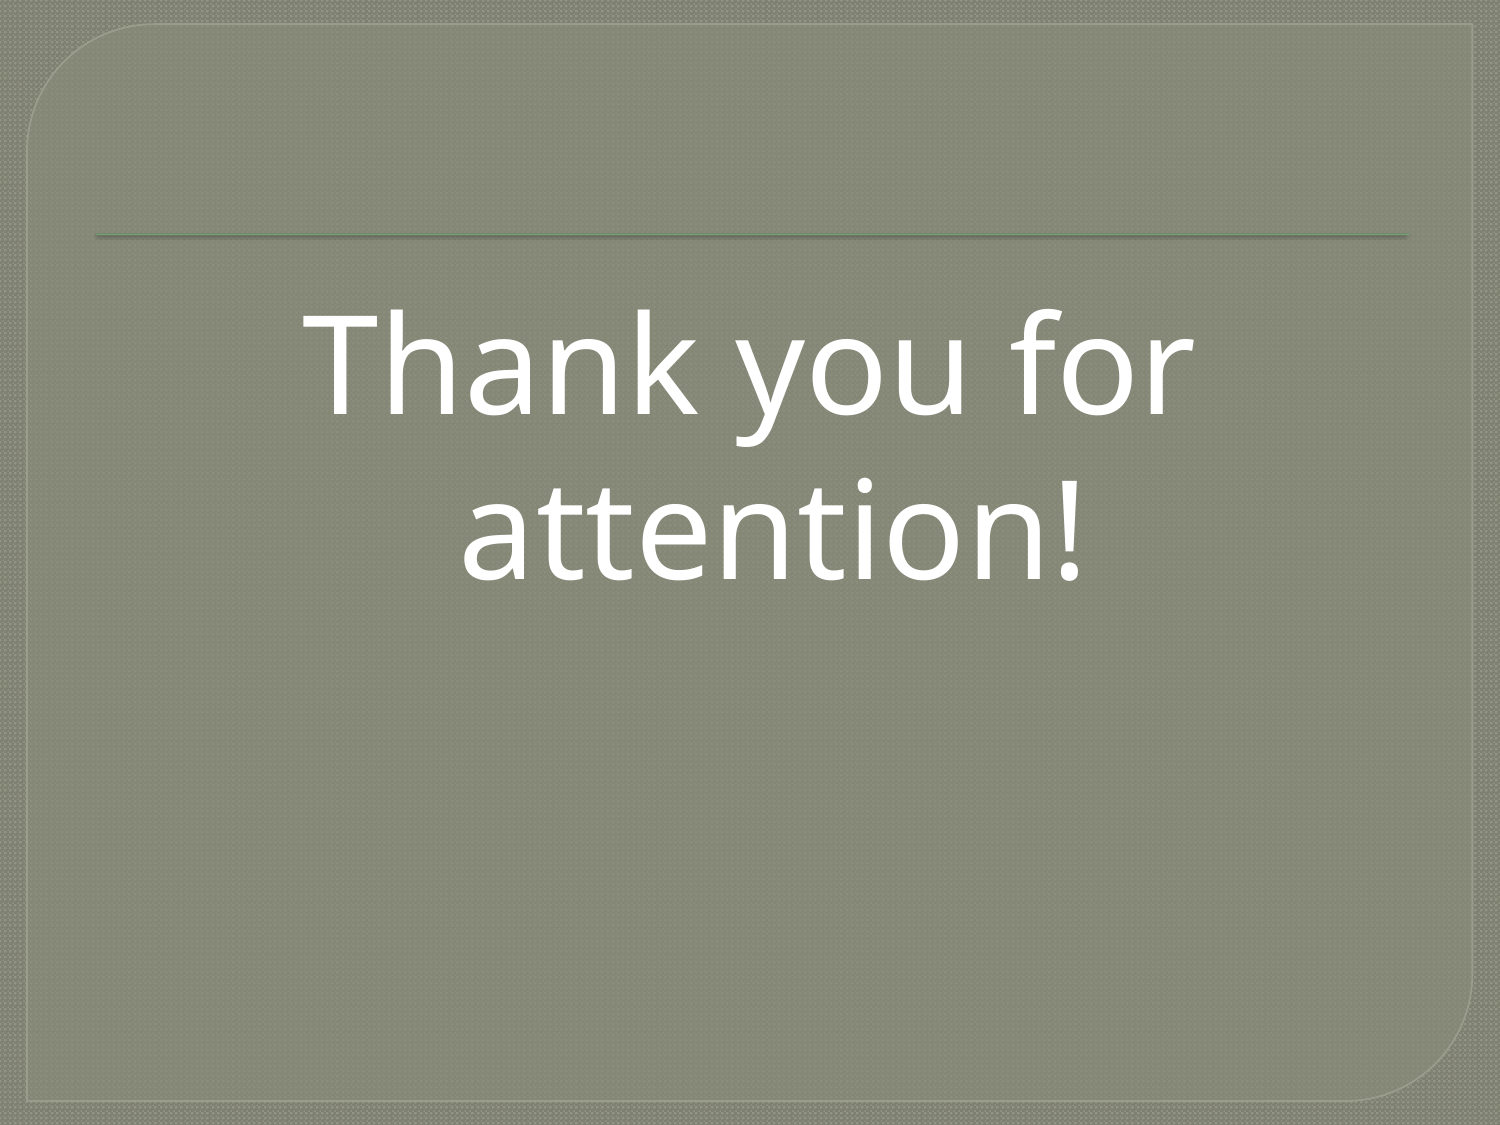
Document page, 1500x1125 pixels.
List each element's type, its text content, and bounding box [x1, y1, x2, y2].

list Thank you for attention! [75, 270, 1425, 1013]
